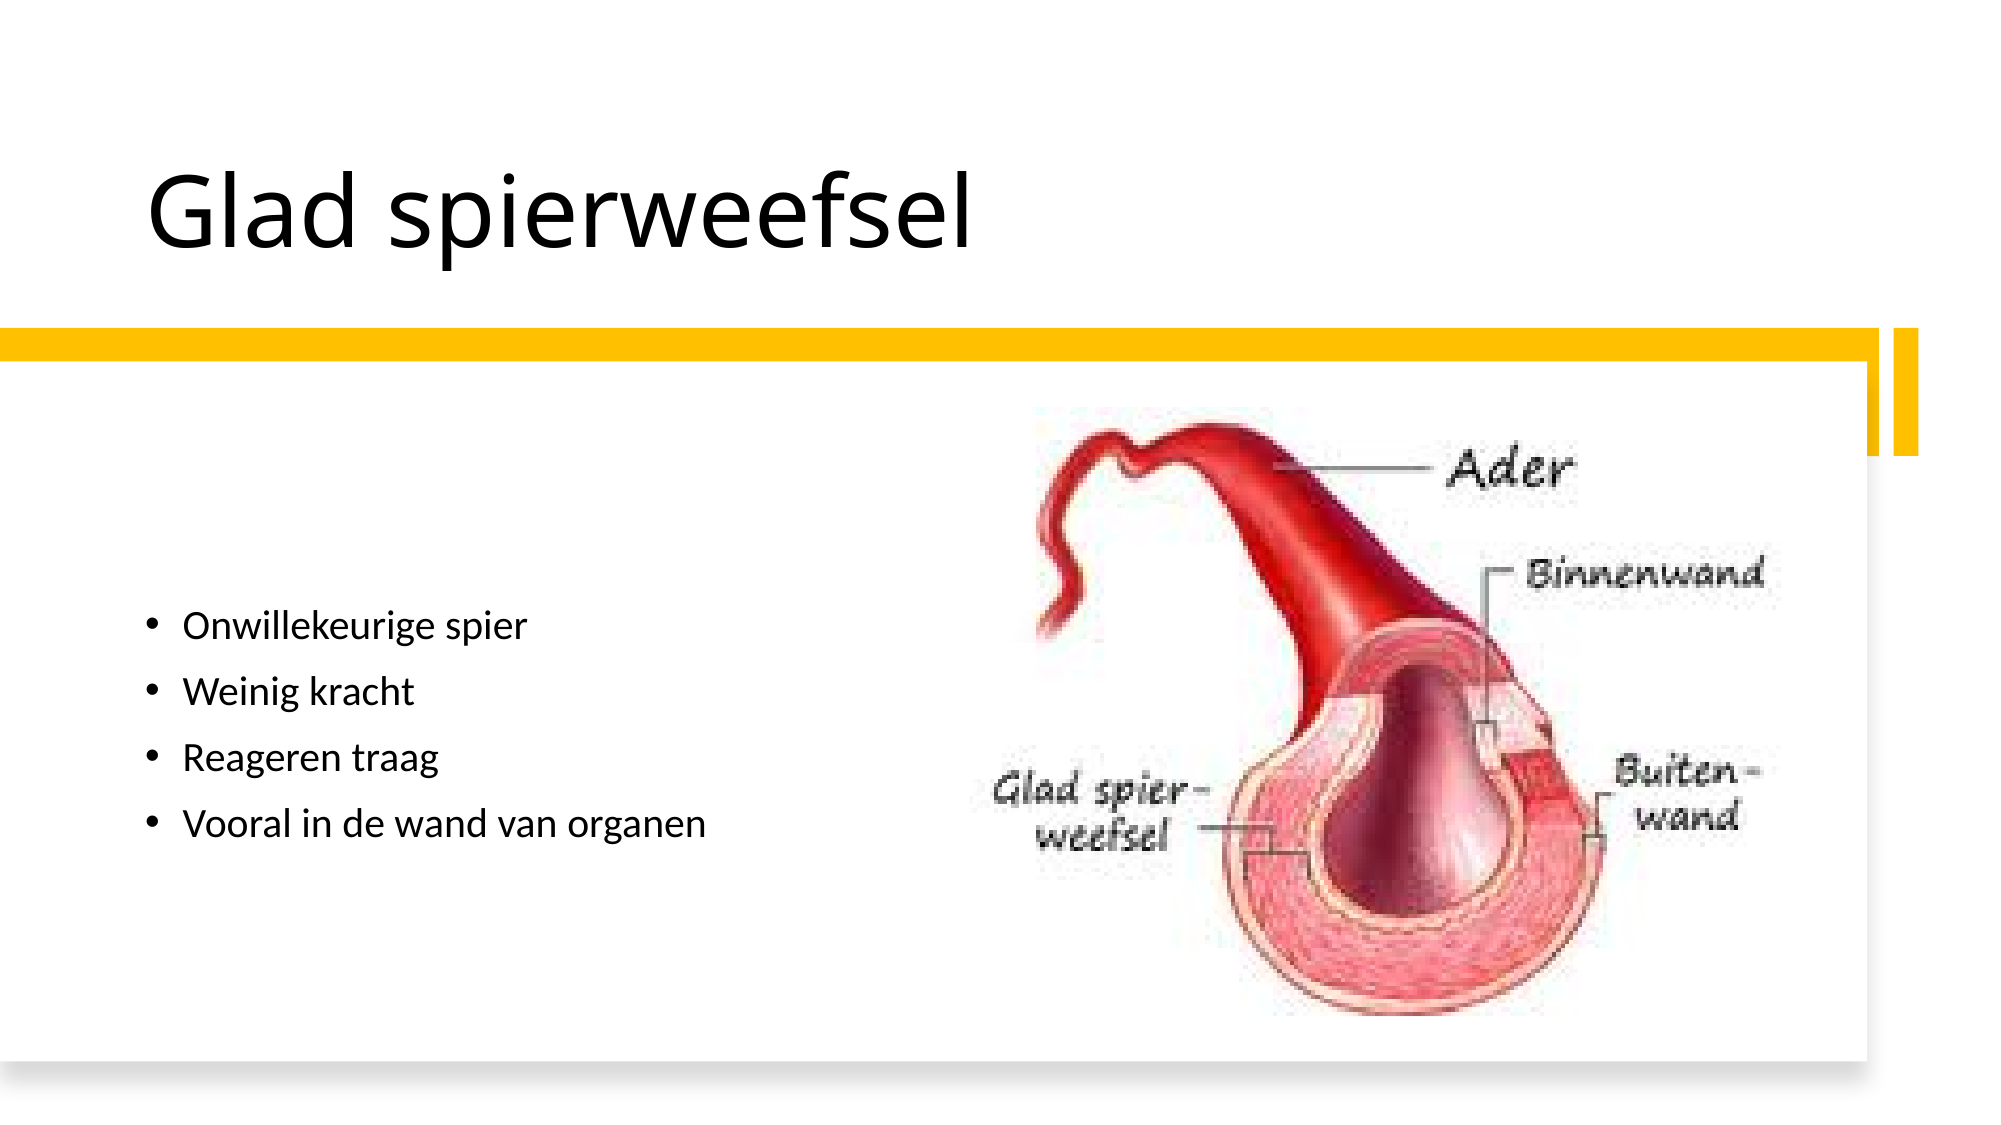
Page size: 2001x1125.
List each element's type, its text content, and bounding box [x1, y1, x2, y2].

text_box [1893, 327, 1919, 457]
list Onwillekeurige spier Weinig kracht Reageren traag Vooral in de wand van organen [130, 426, 874, 1024]
text_box [0, 0, 2000, 1125]
text_box [0, 360, 1868, 1062]
title Glad spierweefsel [130, 63, 1782, 277]
text_box [0, 327, 1880, 404]
picture [969, 407, 1815, 1017]
